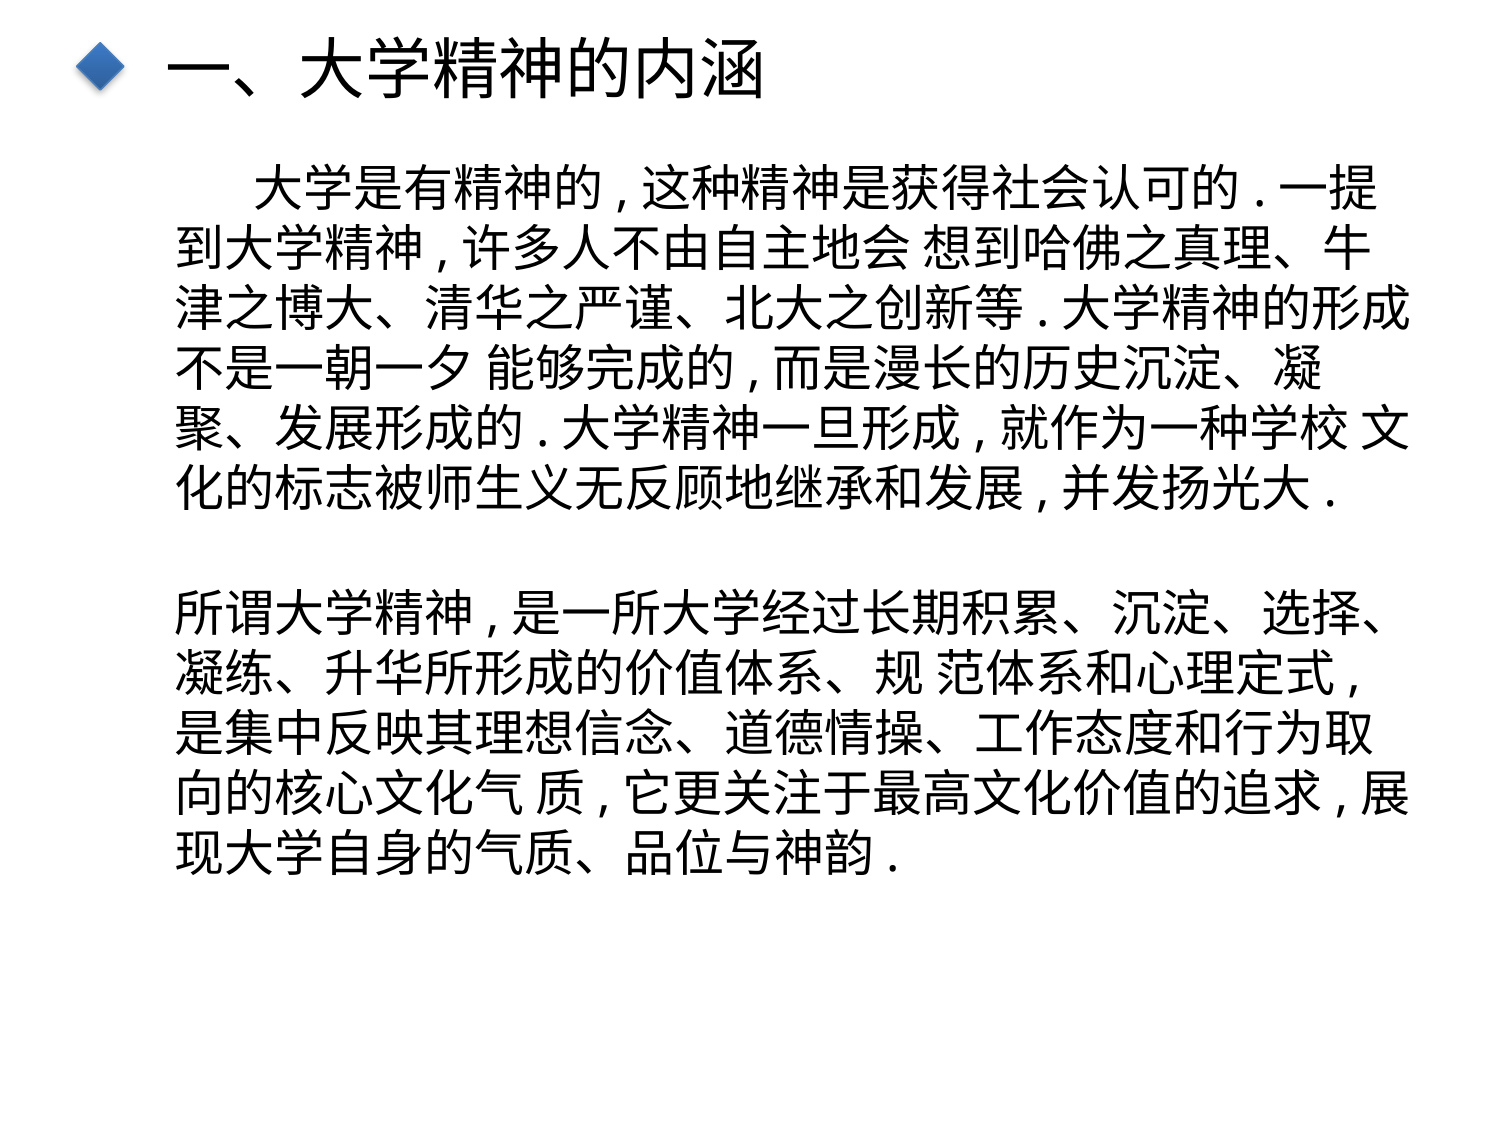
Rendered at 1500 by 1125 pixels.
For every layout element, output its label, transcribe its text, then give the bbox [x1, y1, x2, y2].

text_box [76, 42, 125, 91]
text_box 大学是有精神的,这种精神是获得社会认可的.一提到大学精神,许多人不由自主地会 想到哈佛之真理、牛津之博大、清华之严谨、北大之创新等.大学精神的形成不是一朝一夕 能够完成的,而是漫长的历史沉淀、凝聚、发展形成的.大学精神一旦形成,就作为一种学校 文化的标志被师生义无反顾地继承和发展,并发扬光大. [159, 148, 1435, 524]
text_box 一、大学精神的内涵 [150, 19, 781, 114]
text_box 所谓大学精神,是一所大学经过长期积累、沉淀、选择、凝练、升华所形成的价值体系、规 范体系和心理定式,是集中反映其理想信念、道德情操、工作态度和行为取向的核心文化气 质,它更关注于最高文化价值的追求,展现大学自身的气质、品位与神韵. [159, 574, 1435, 889]
